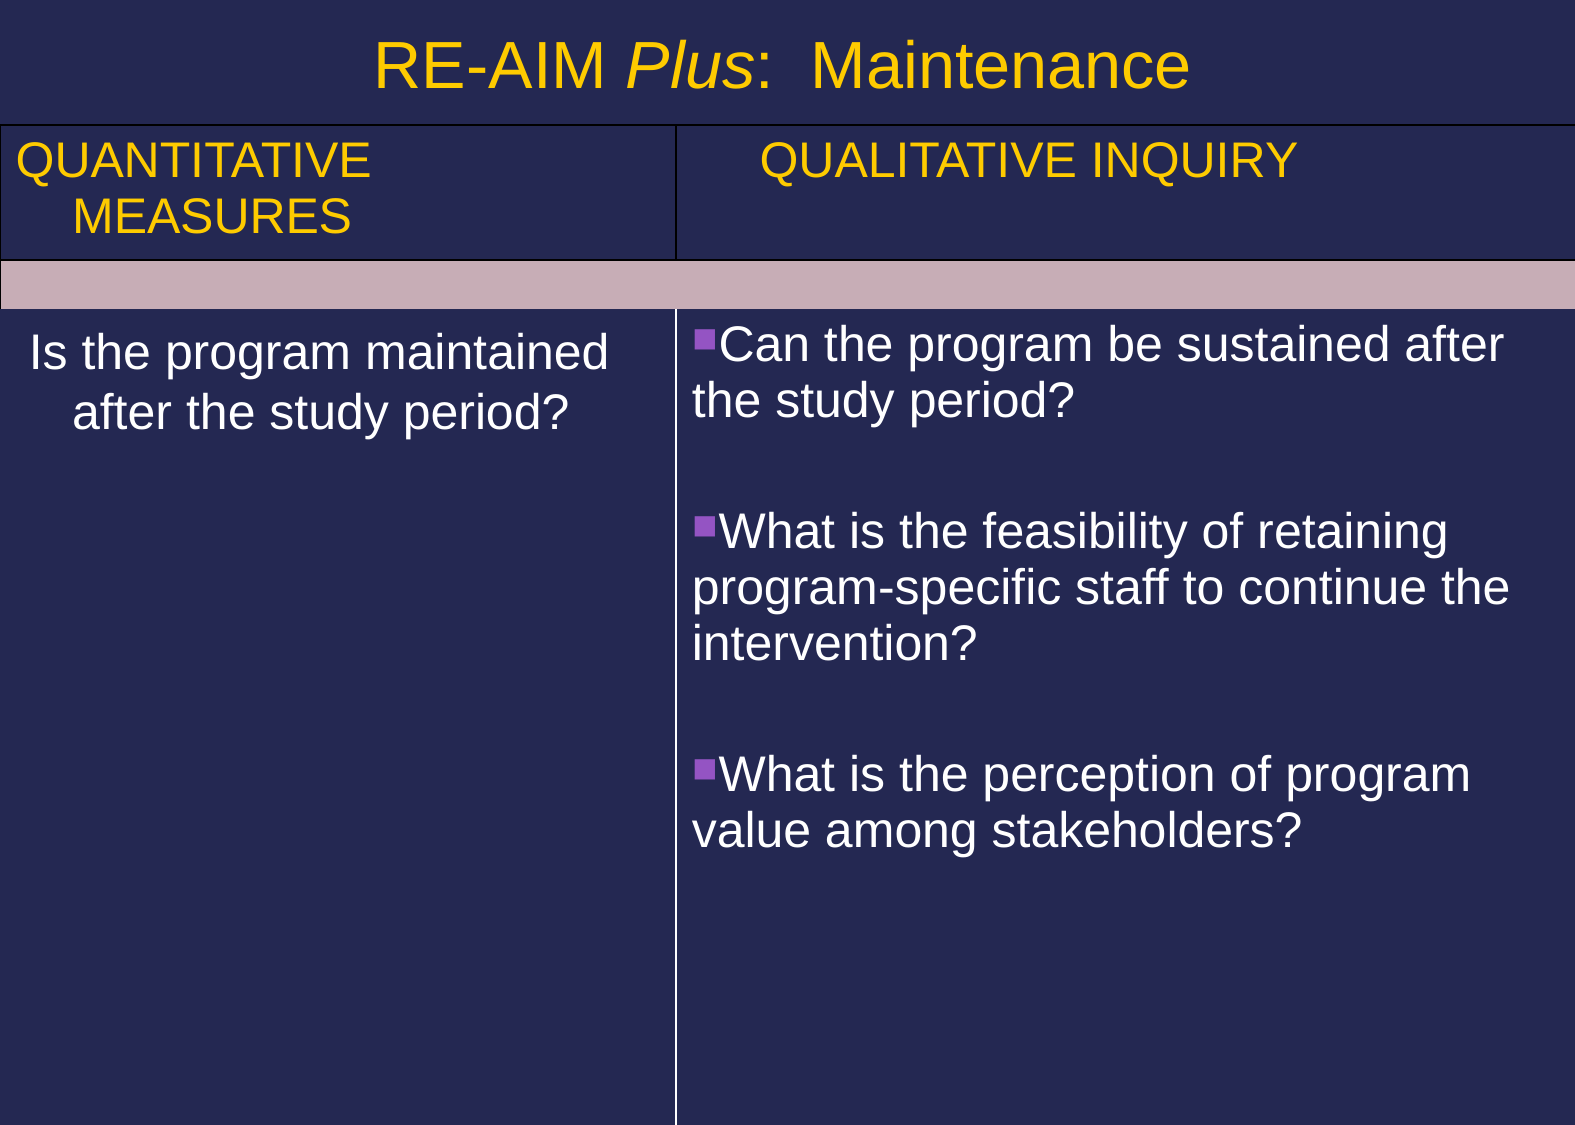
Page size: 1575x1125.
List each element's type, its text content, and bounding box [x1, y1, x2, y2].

table_cell [1510, 261, 1575, 309]
text_box [65, 254, 1510, 351]
table_header QUALITATIVE INQUIRY [677, 126, 1575, 259]
table_cell Can the program be sustained after the study period? What is the feasibility of retaining program-specific staff to continue the intervention? What is the perception of program value among stakeholders? [677, 309, 1575, 1125]
table_cell Is the program maintained after the study period? [0, 309, 675, 1125]
table_header QUANTITATIVE MEASURES [1, 126, 675, 259]
table_cell [1, 261, 65, 309]
title RE-AIM Plus: Maintenance [174, 20, 1398, 188]
